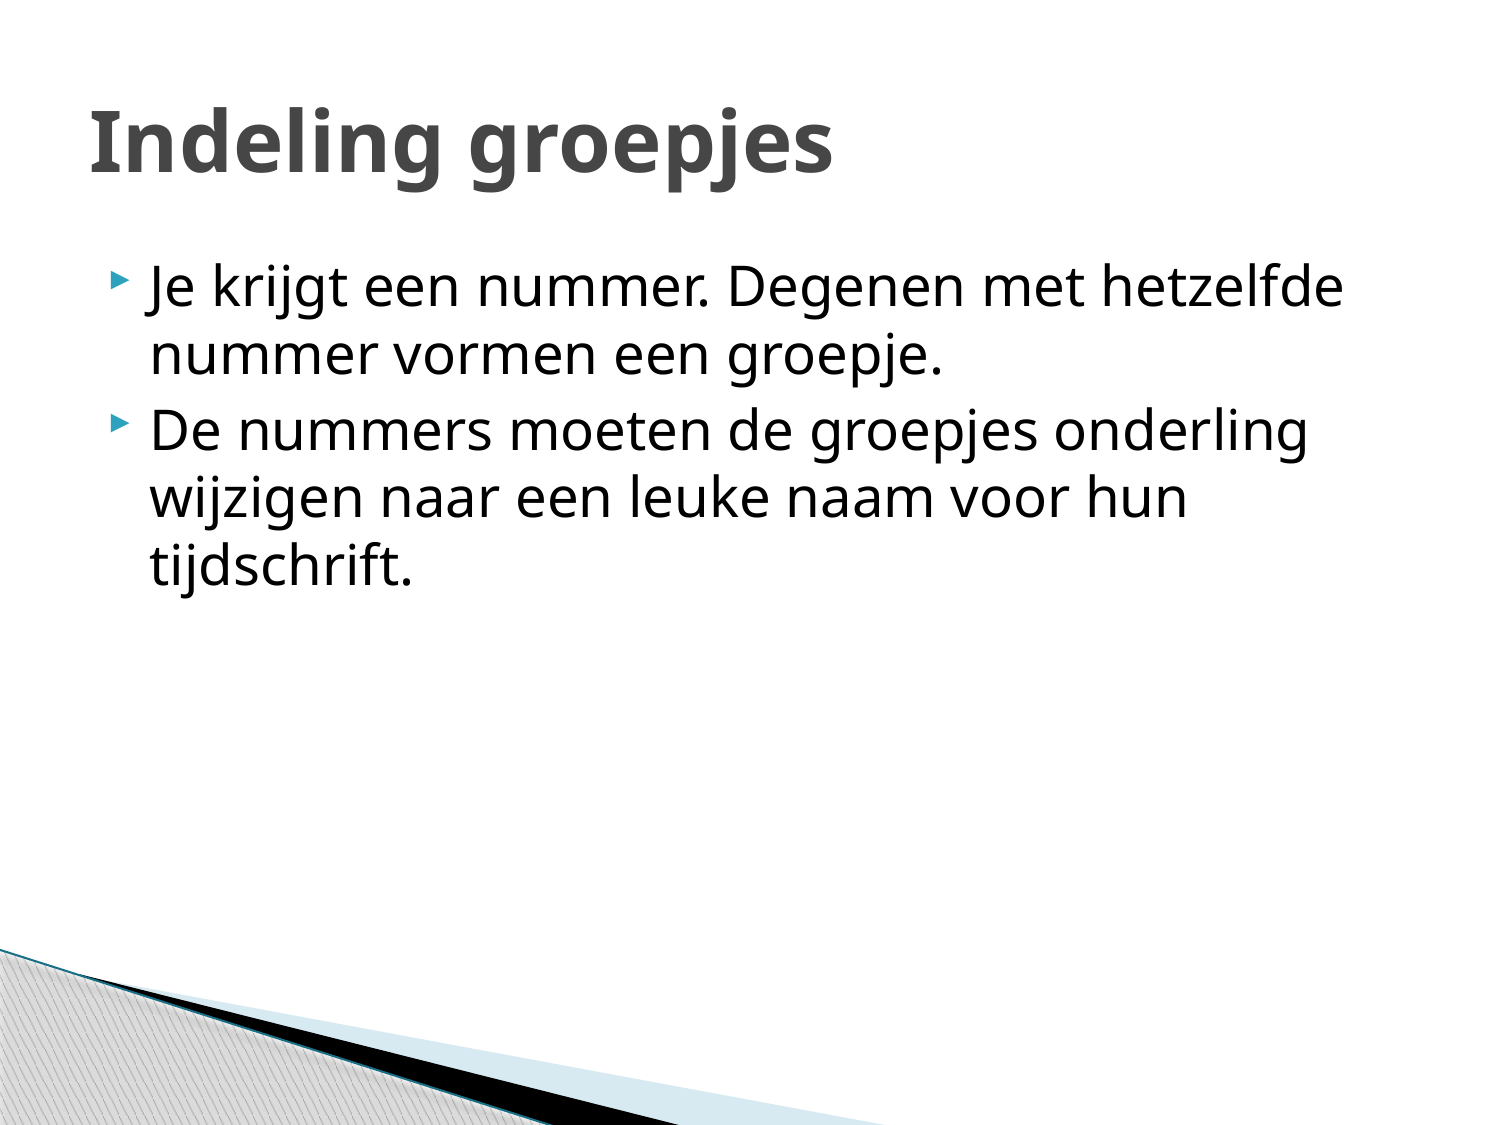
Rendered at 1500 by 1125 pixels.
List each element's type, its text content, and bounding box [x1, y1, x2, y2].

title Indeling groepjes [75, 45, 1425, 233]
list Je krijgt een nummer. Degenen met hetzelfde nummer vormen een groepje. De nummers moeten de groepjes onderling wijzigen naar een leuke naam voor hun tijdschrift. [75, 243, 1425, 986]
